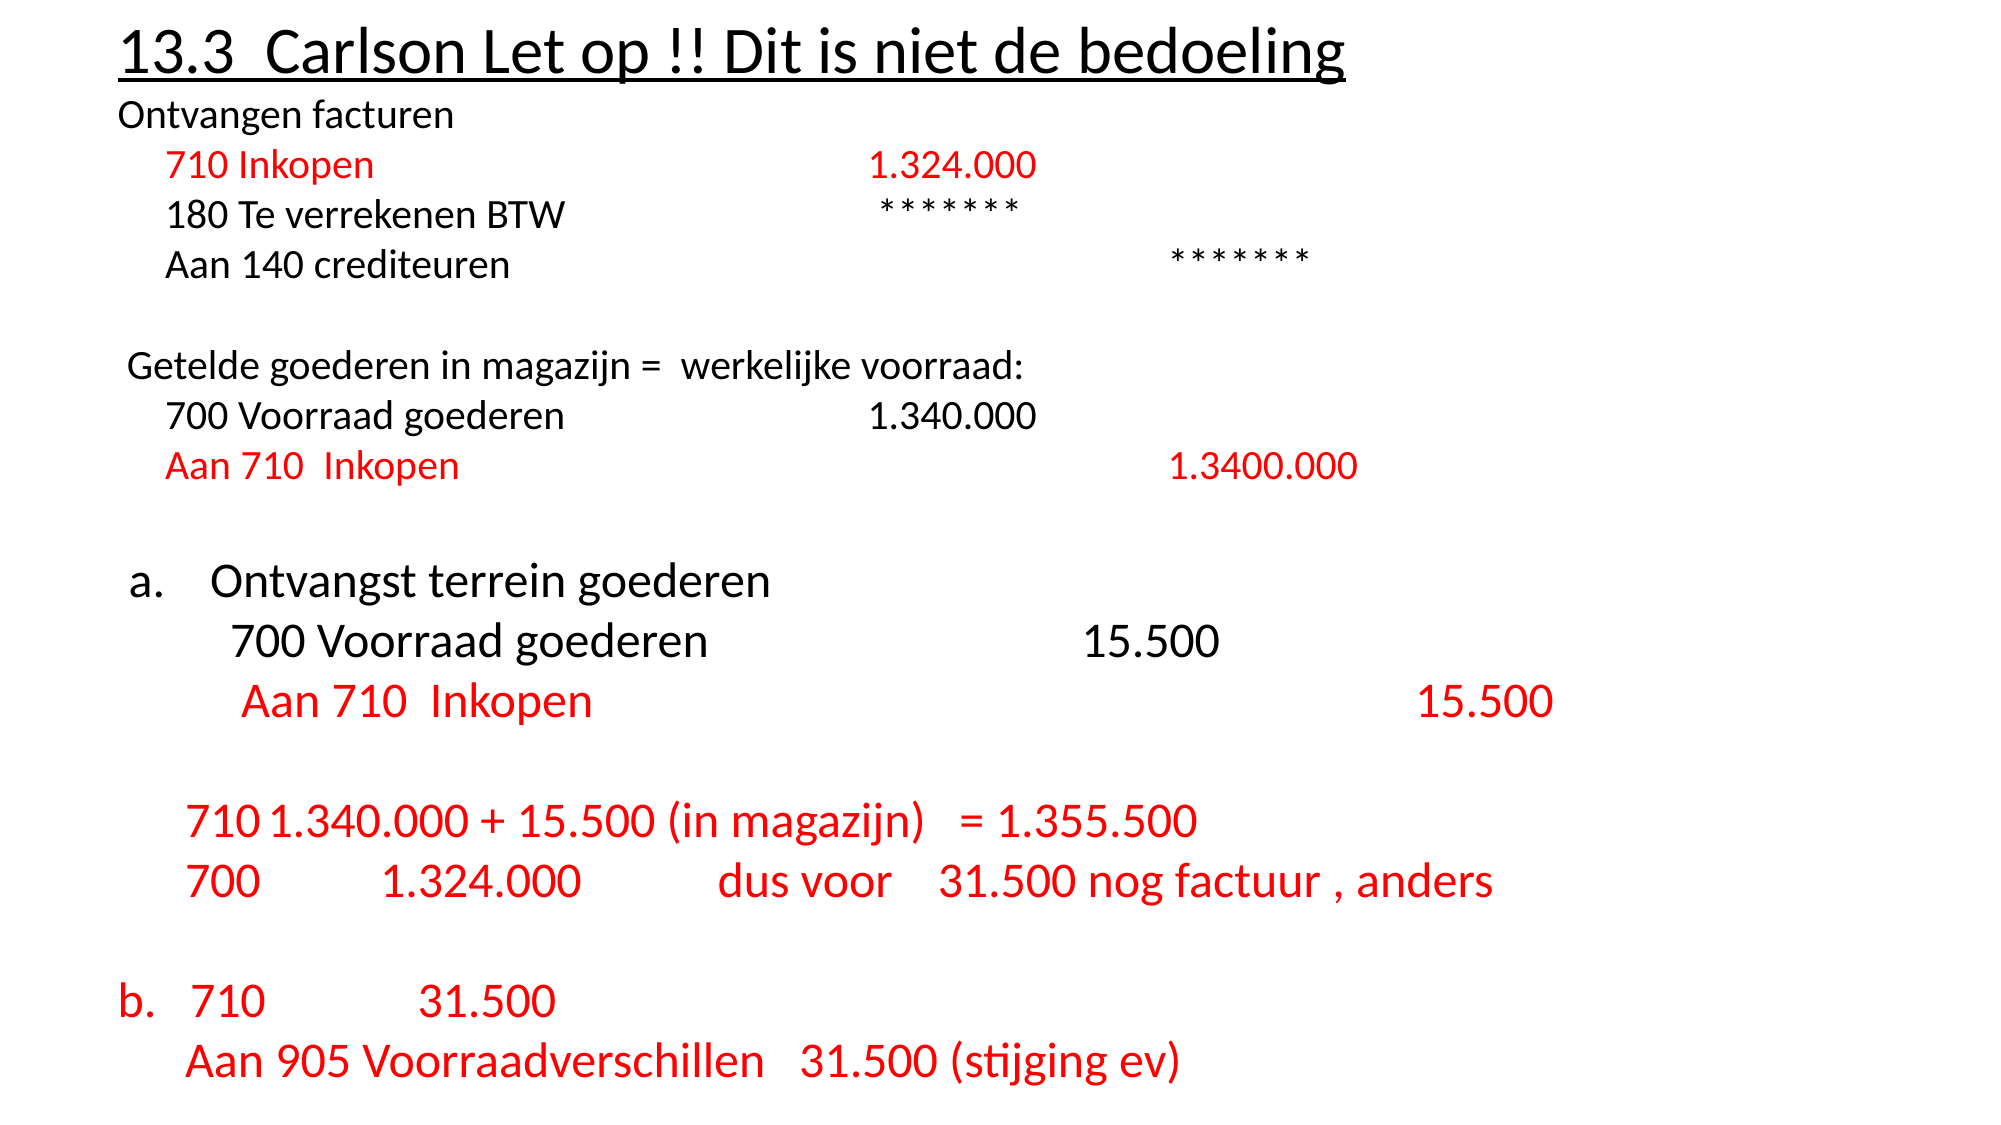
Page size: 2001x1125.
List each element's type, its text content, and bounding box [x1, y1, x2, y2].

text_box 13.3 Carlson Let op !! Dit is niet de bedoeling Ontvangen facturen 710 Inkopen 1.324.000 180 Te verrekenen BTW ******* Aan 140 crediteuren ******* Getelde goederen in magazijn = werkelijke voorraad: 700 Voorraad goederen 1.340.000 Aan 710 Inkopen 1.3400.000 a. Ontvangst terrein goederen 700 Voorraad goederen 15.500 Aan 710 Inkopen 15.500 710 1.340.000 + 15.500 (in magazijn) = 1.355.500 700 1.324.000 dus voor 31.500 nog factuur , anders b. 710 31.500 Aan 905 Voorraadverschillen 31.500 (stijging ev) [102, 0, 1770, 1125]
